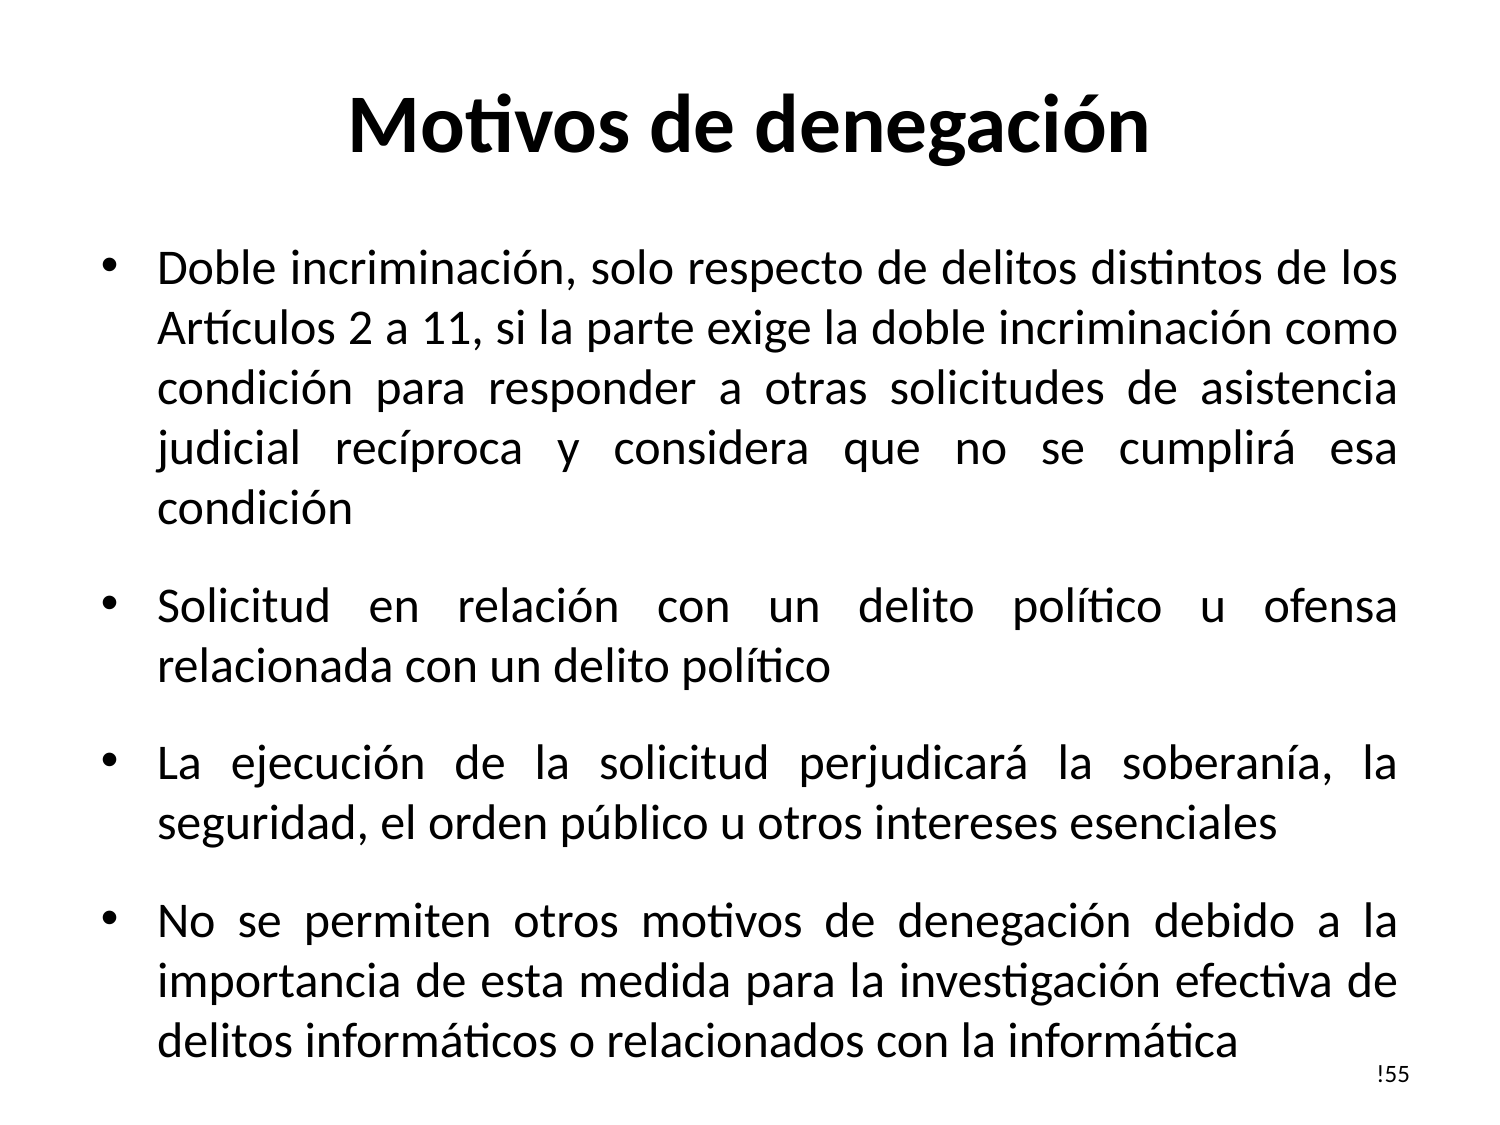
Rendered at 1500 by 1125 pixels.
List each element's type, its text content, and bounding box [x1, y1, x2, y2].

title Motivos de denegación [75, 45, 1425, 206]
list Doble incriminación, solo respecto de delitos distintos de los Artículos 2 a 11, si la parte exige la doble incriminación como condición para responder a otras solicitudes de asistencia judicial recíproca y considera que no se cumplirá esa condición Solicitud en relación con un delito político u ofensa relacionada con un delito político La ejecución de la solicitud perjudicará la soberanía, la seguridad, el orden público u otros intereses esenciales No se permiten otros motivos de denegación debido a la importancia de esta medida para la investigación efectiva de delitos informáticos o relacionados con la informática [85, 227, 1415, 1043]
slide_number !55 [1074, 1042, 1425, 1103]
